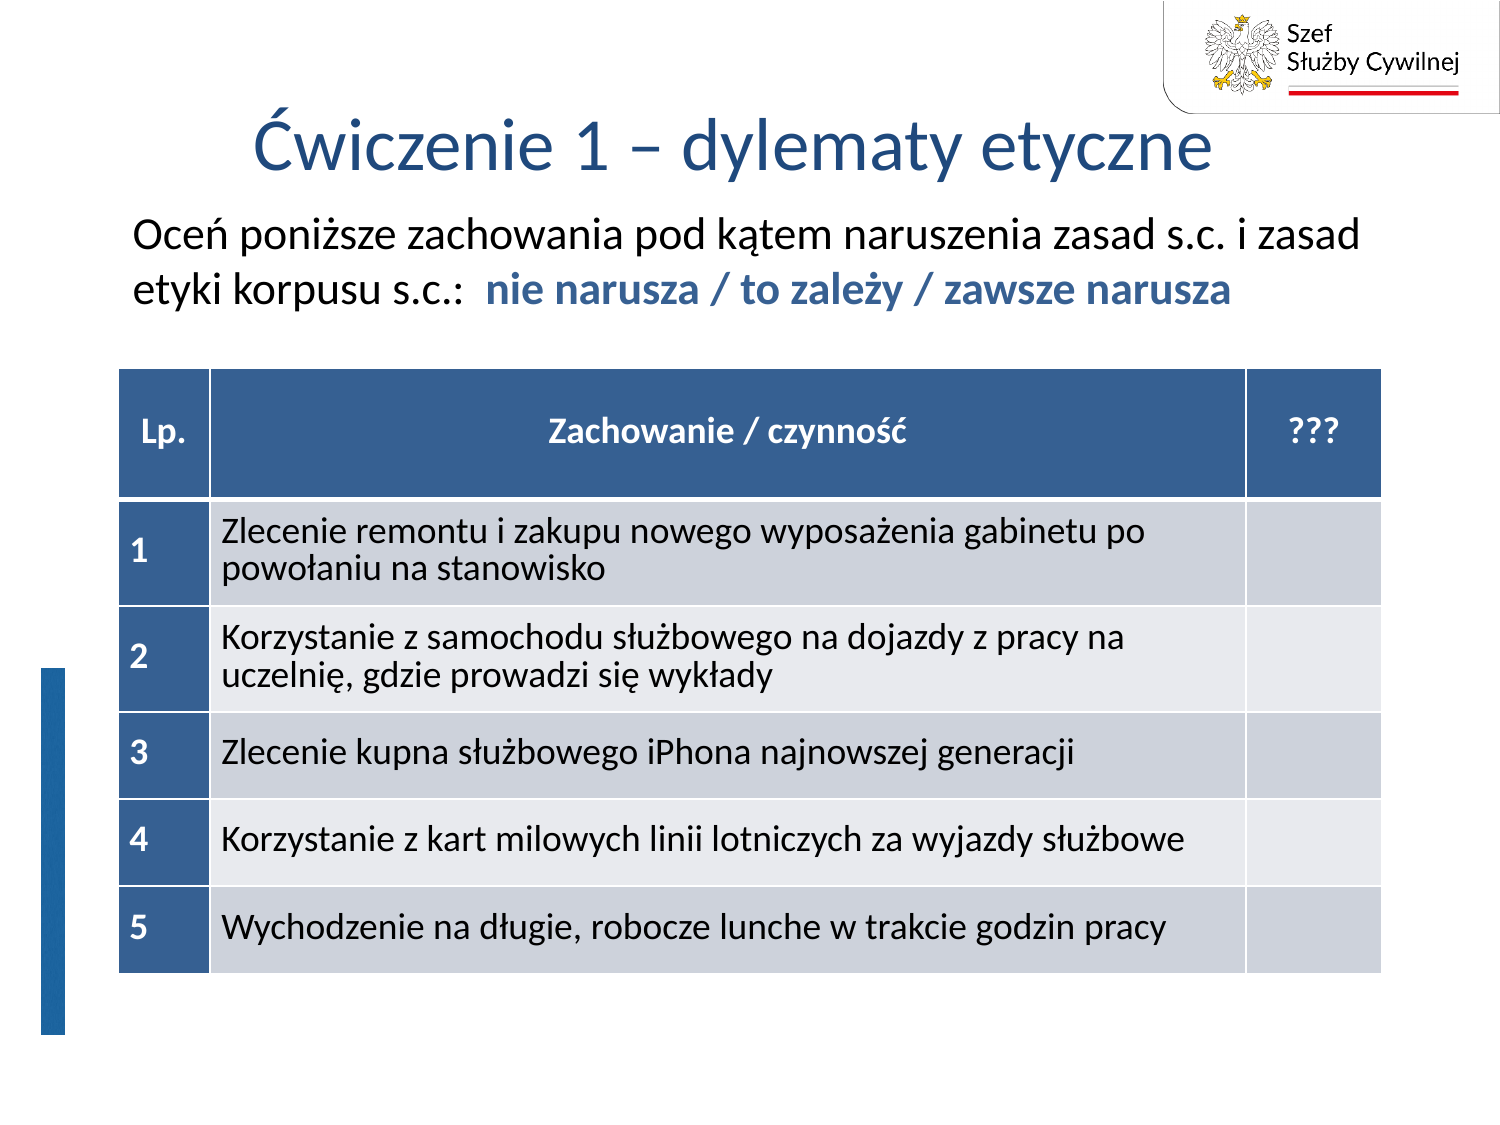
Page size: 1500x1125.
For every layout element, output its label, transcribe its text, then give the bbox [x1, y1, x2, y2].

table_cell Wychodzenie na długie, robocze lunche w trakcie godzin pracy [211, 887, 1245, 973]
table_cell Korzystanie z kart milowych linii lotniczych za wyjazdy służbowe [211, 800, 1245, 885]
table_header ??? [1247, 369, 1381, 497]
table_cell [1247, 713, 1381, 798]
table_cell 4 [119, 800, 209, 885]
table_cell [1247, 887, 1381, 973]
table_cell 5 [119, 887, 209, 973]
picture [1163, 0, 1500, 114]
text_box Oceń poniższe zachowania pod kątem naruszenia zasad s.c. i zasad etyki korpusu s.c.: nie narusza / to zależy / zawsze narusza [117, 196, 1382, 321]
table_cell 3 [119, 713, 209, 798]
table_cell Korzystanie z samochodu służbowego na dojazdy z pracy na uczelnię, gdzie prowadzi się wykłady [211, 607, 1245, 711]
table_header Lp. [119, 369, 209, 497]
title Ćwiczenie 1 – dylematy etyczne [84, 88, 1384, 213]
table_cell 2 [119, 607, 209, 711]
table_cell [1247, 800, 1381, 885]
table_cell 1 [119, 502, 209, 605]
table_header Zachowanie / czynność [211, 369, 1245, 497]
table_cell [1247, 502, 1381, 605]
table_cell [1247, 607, 1381, 711]
table_cell Zlecenie kupna służbowego iPhona najnowszej generacji [211, 713, 1245, 798]
table_cell Zlecenie remontu i zakupu nowego wyposażenia gabinetu po powołaniu na stanowisko [211, 502, 1245, 605]
picture [41, 668, 65, 1035]
